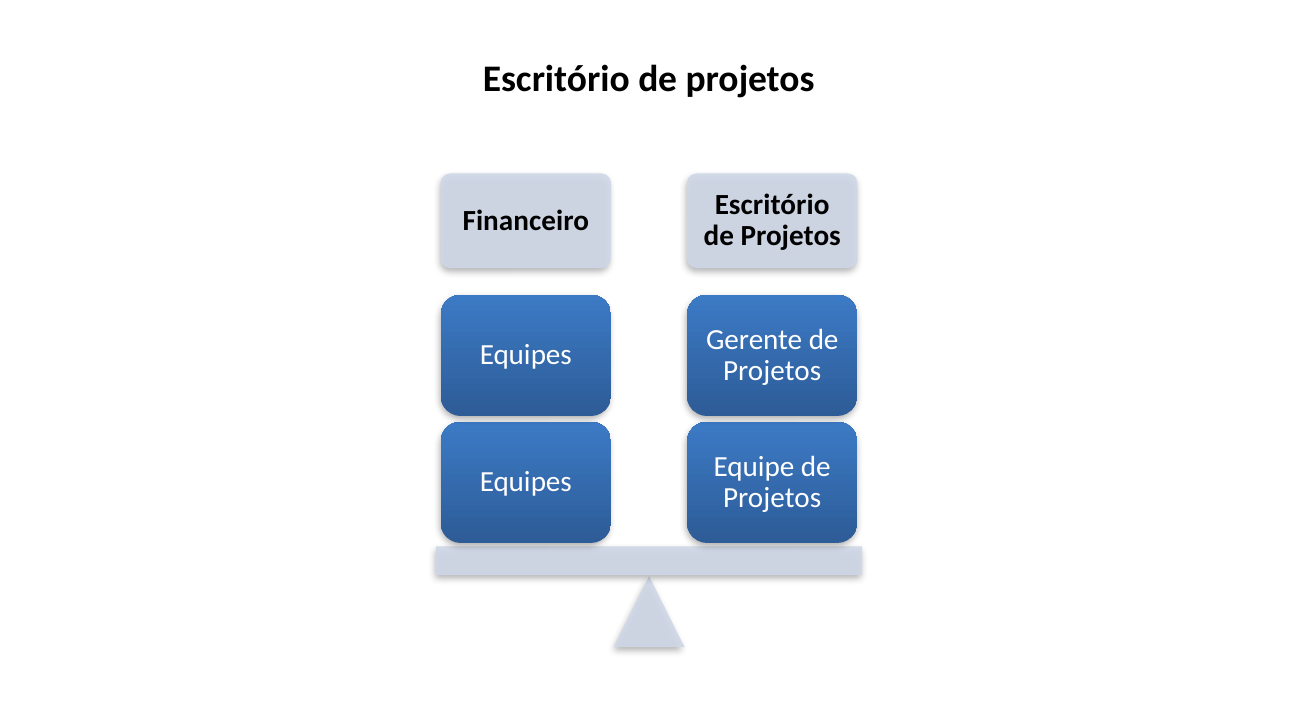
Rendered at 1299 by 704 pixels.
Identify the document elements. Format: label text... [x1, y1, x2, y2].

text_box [435, 173, 863, 648]
text_box Escritório de projetos [0, 46, 1299, 108]
